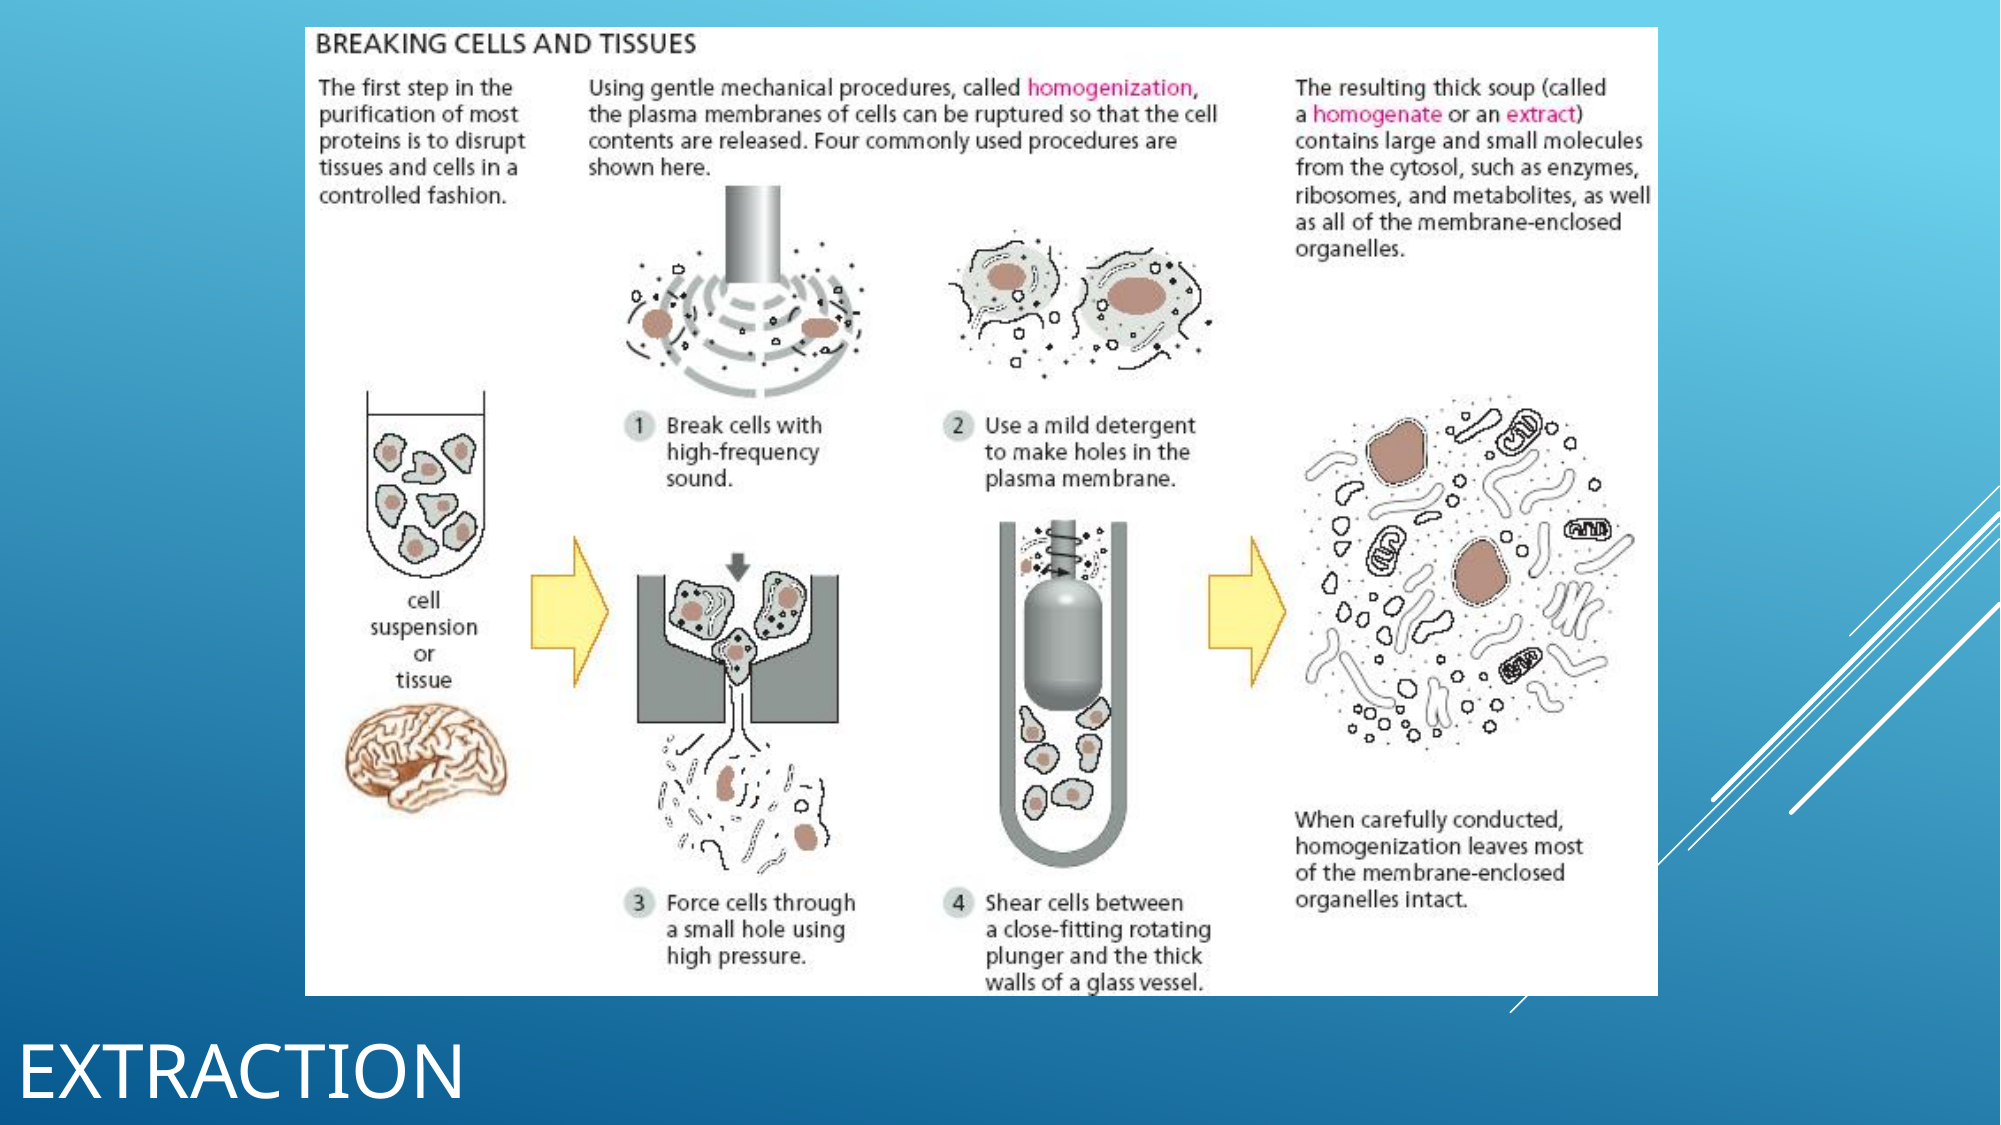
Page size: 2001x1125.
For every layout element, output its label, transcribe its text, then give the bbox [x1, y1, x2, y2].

picture [304, 26, 1658, 996]
title Extraction [1, 944, 1402, 1125]
